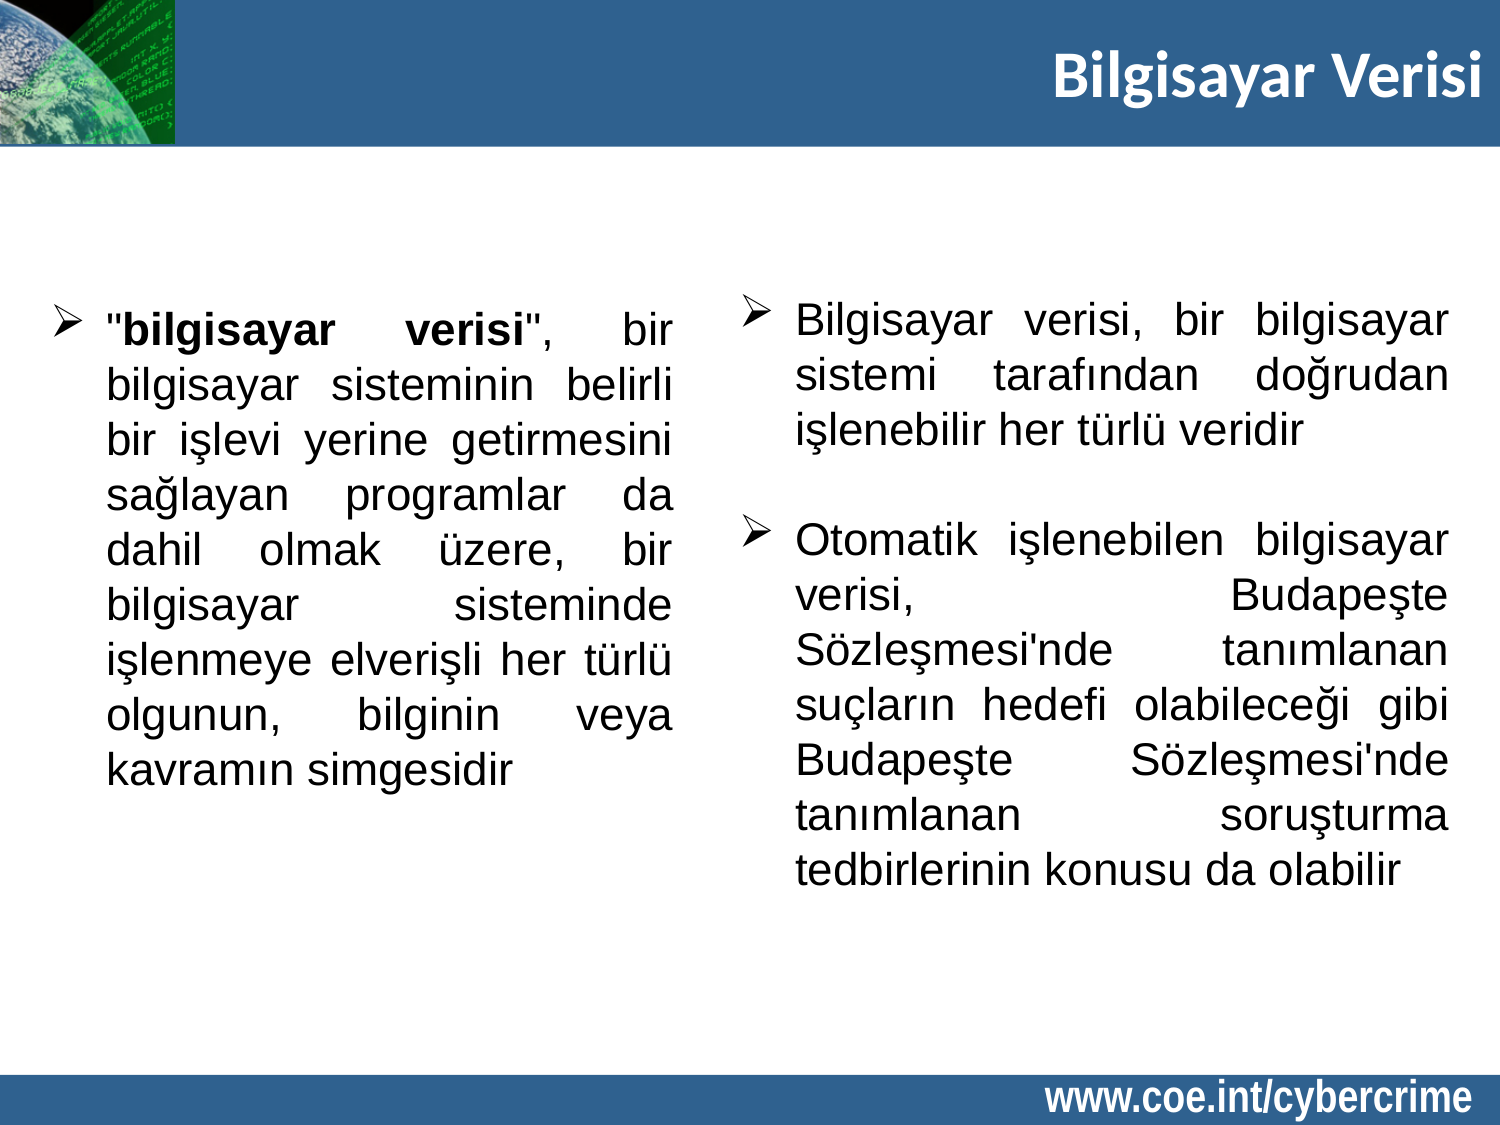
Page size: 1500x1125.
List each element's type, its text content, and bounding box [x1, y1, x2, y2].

text_box Bilgisayar verisi, bir bilgisayar sistemi tarafından doğrudan işlenebilir her türlü veridir Otomatik işlenebilen bilgisayar verisi, Budapeşte Sözleşmesi'nde tanımlanan suçların hedefi olabileceği gibi Budapeşte Sözleşmesi'nde tanımlanan soruşturma tedbirlerinin konusu da olabilir [723, 282, 1465, 902]
text_box [0, 1073, 1030, 1125]
picture [0, 0, 175, 144]
text_box "bilgisayar verisi", bir bilgisayar sisteminin belirli bir işlevi yerine getirmesini sağlayan programlar da dahil olmak üzere, bir bilgisayar sisteminde işlenmeye elverişli her türlü olgunun, bilginin veya kavramın simgesidir [34, 292, 689, 802]
text_box Bilgisayar Verisi [177, 0, 1500, 149]
text_box www.coe.int/cybercrime [1030, 1059, 1500, 1125]
